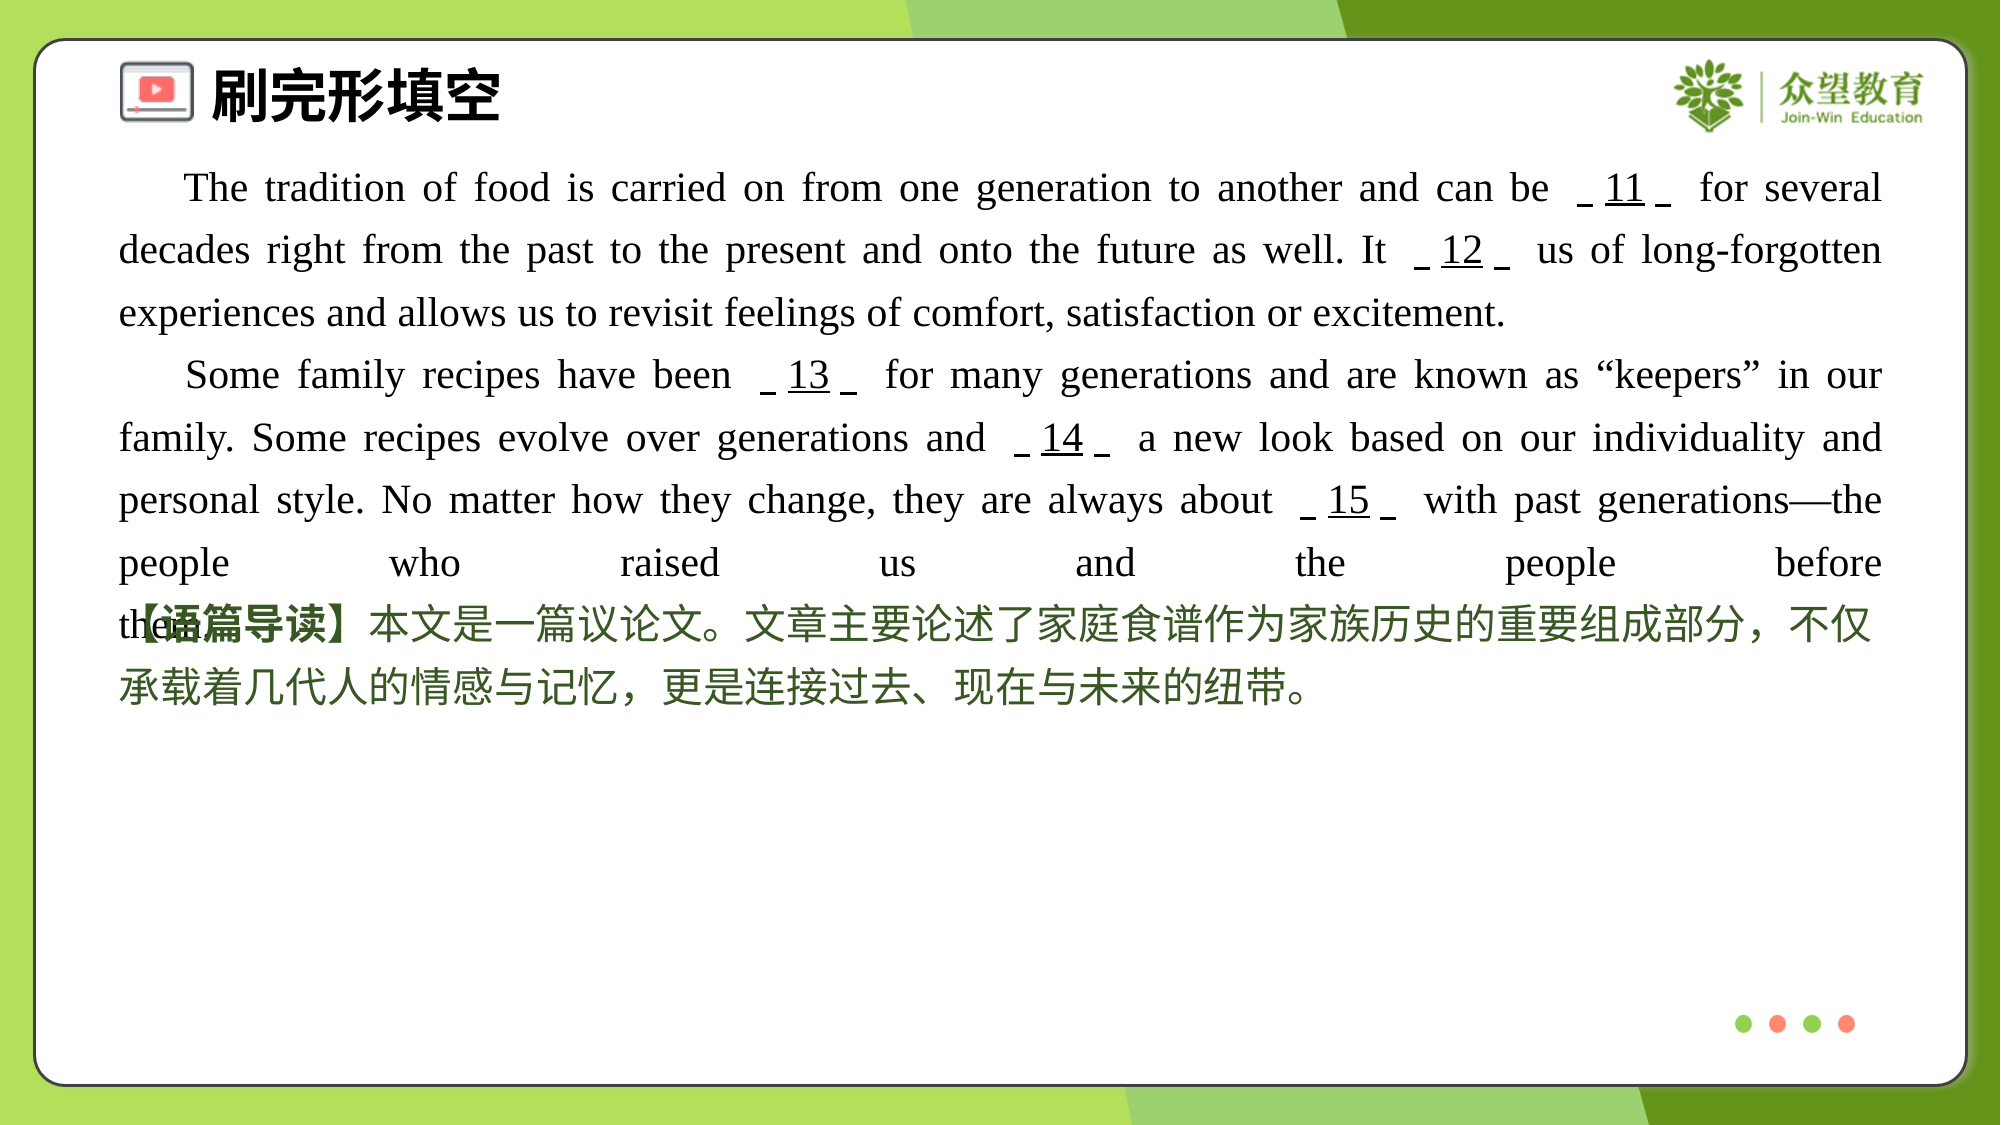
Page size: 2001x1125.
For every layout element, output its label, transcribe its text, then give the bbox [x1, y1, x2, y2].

text_box The tradition of food is carried on from one generation to another and can be . .11. . for several decades right from the past to the present and onto the future as well. It . .12. . us of long-forgotten experiences and allows us to revisit feelings of comfort, satisfaction or excitement. Some family recipes have been . .13. . for many generations and are known as “keepers” in our family. Some recipes evolve over generations and . .14. . a new look based on our individuality and personal style. No matter how they change, they are always about . .15. . with past generations—the people who raised us and the people before them.#4 [118, 146, 1883, 579]
picture [0, 0, 2000, 1125]
text_box 【语篇导读】本文是一篇议论文。文章主要论述了家庭食谱作为家族历史的重要组成部分，不仅承载着几代人的情感与记忆，更是连接过去、现在与未来的纽带。 [118, 585, 1883, 706]
